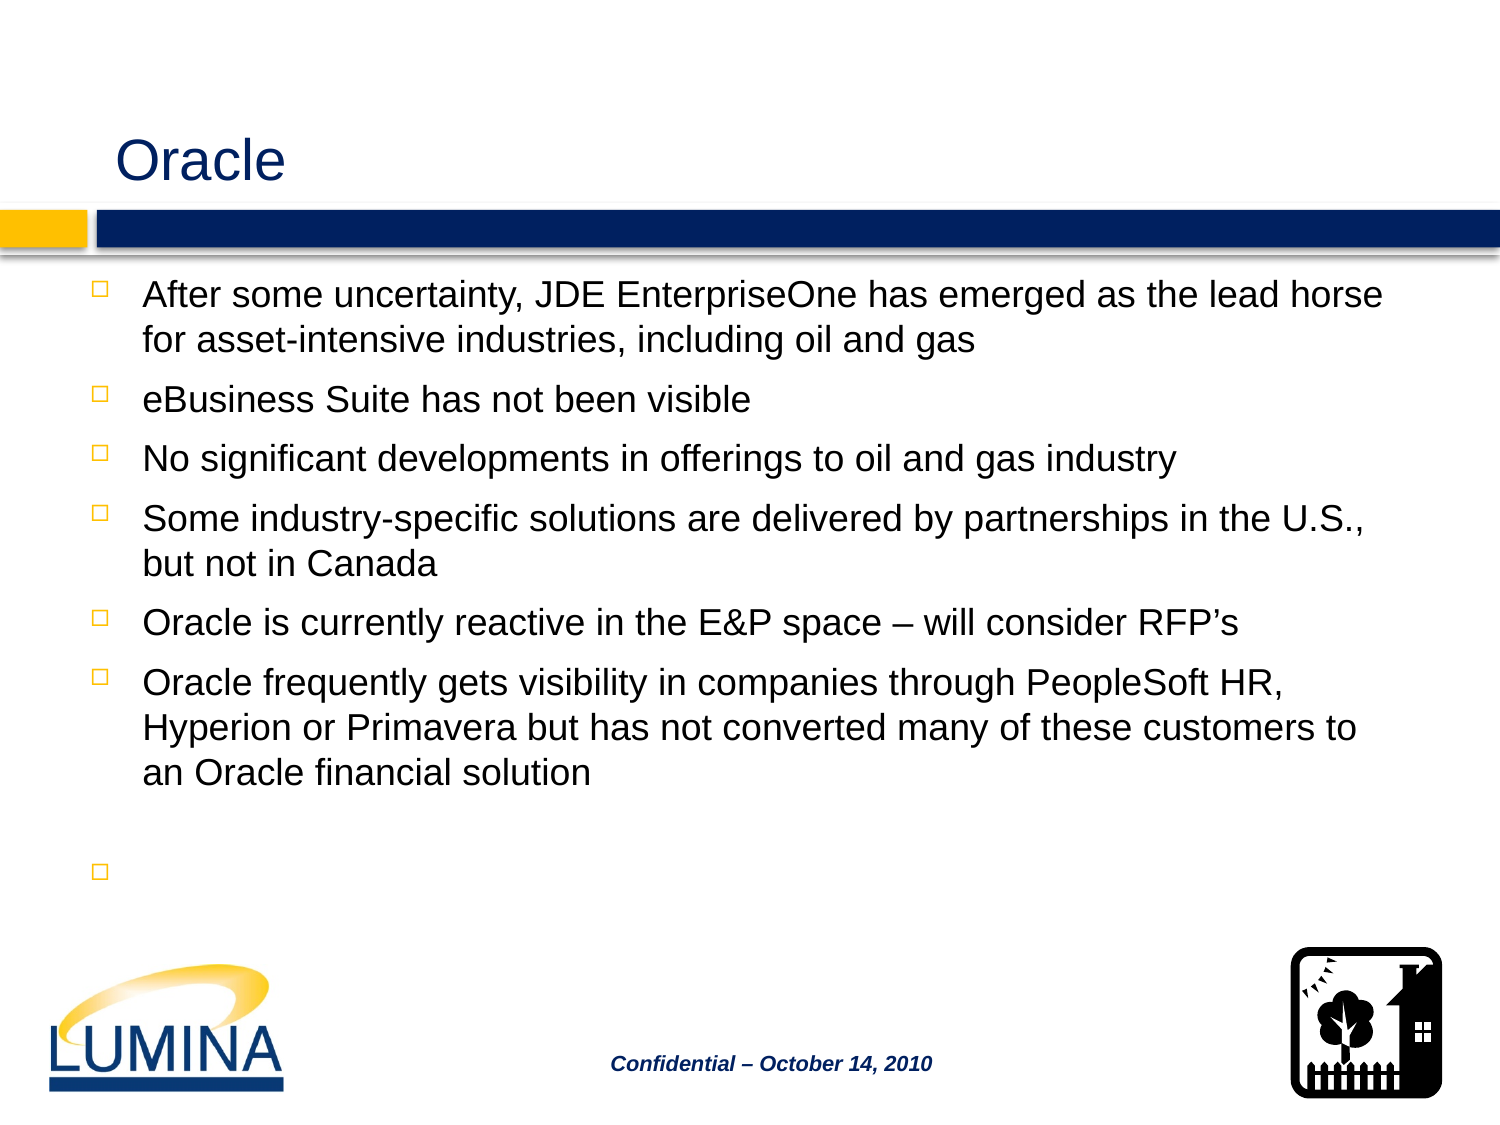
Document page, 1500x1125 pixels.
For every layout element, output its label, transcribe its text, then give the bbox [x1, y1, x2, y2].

list After some uncertainty, JDE EnterpriseOne has emerged as the lead horse for asset-intensive industries, including oil and gas eBusiness Suite has not been visible No significant developments in offerings to oil and gas industry Some industry-specific solutions are delivered by partnerships in the U.S., but not in Canada Oracle is currently reactive in the E&P space – will consider RFP’s Oracle frequently gets visibility in companies through PeopleSoft HR, Hyperion or Primavera but has not converted many of these customers to an Oracle financial solution [74, 262, 1419, 1006]
title Oracle [100, 37, 1439, 201]
picture [49, 964, 284, 1094]
